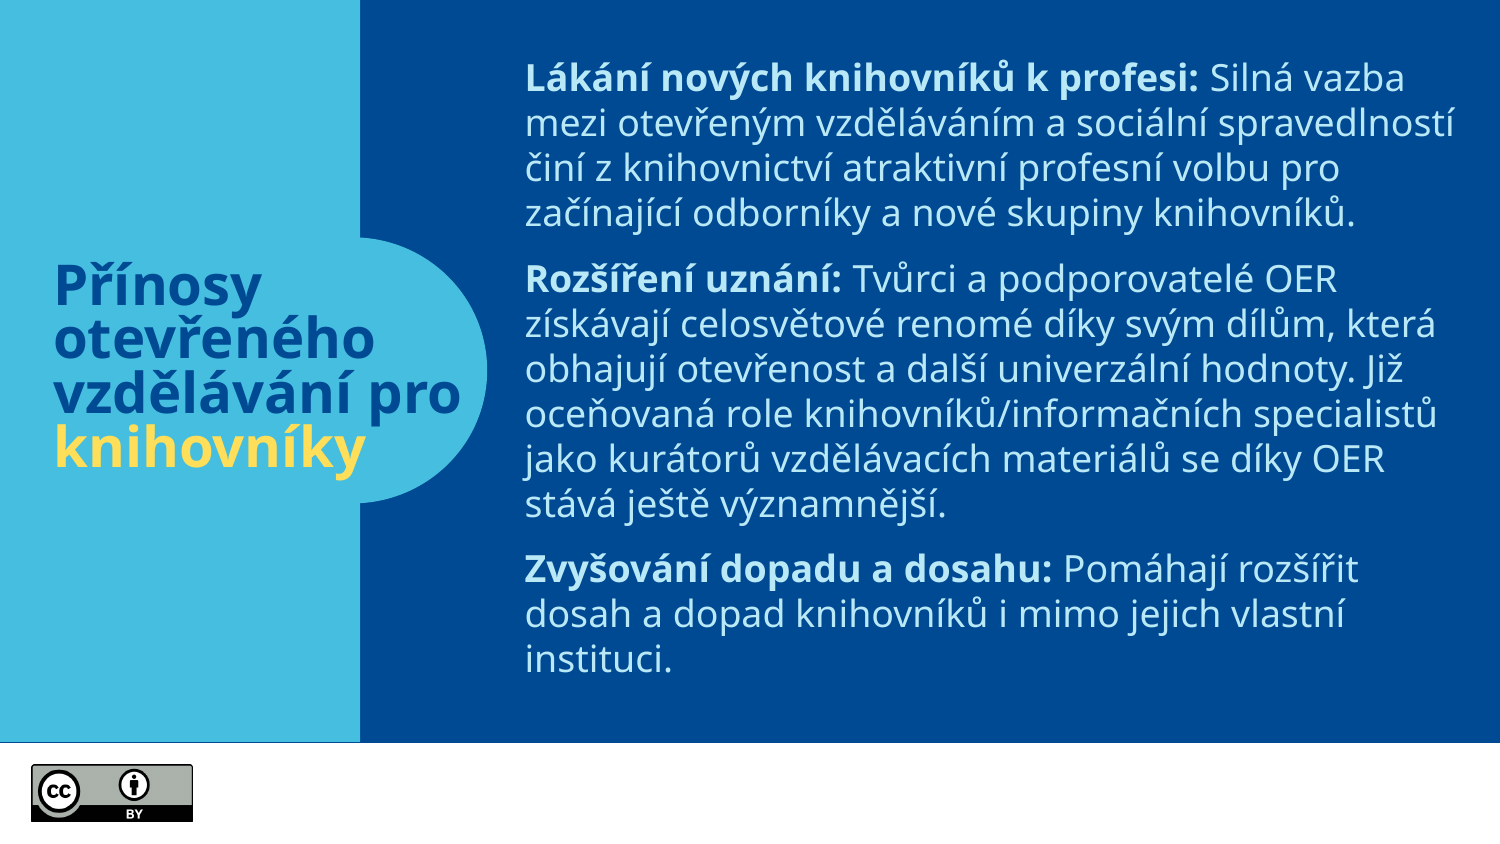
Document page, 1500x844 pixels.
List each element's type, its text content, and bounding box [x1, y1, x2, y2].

text_box [0, 0, 361, 742]
picture [31, 764, 193, 822]
text_box [304, 237, 401, 246]
text_box Lákání nových knihovníků k profesi: Silná vazba mezi otevřeným vzděláváním a sociální spravedlností činí z knihovnictví atraktivní profesní volbu pro začínající odborníky a nové skupiny knihovníků. Rozšíření uznání: Tvůrci a podporovatelé OER získávají celosvětové renomé díky svým dílům, která obhajují otevřenost a další univerzální hodnoty. Již oceňovaná role knihovníků/informačních specialistů jako kurátorů vzdělávacích materiálů se díky OER stává ještě významnější. Zvyšování dopadu a dosahu: Pomáhají rozšířit dosah a dopad knihovníků i mimo jejich vlastní instituci. [509, 38, 1482, 696]
text_box [0, 750, 1500, 844]
text_box Přínosy otevřeného vzdělávání pro knihovníky [38, 246, 488, 493]
text_box [300, 493, 405, 504]
